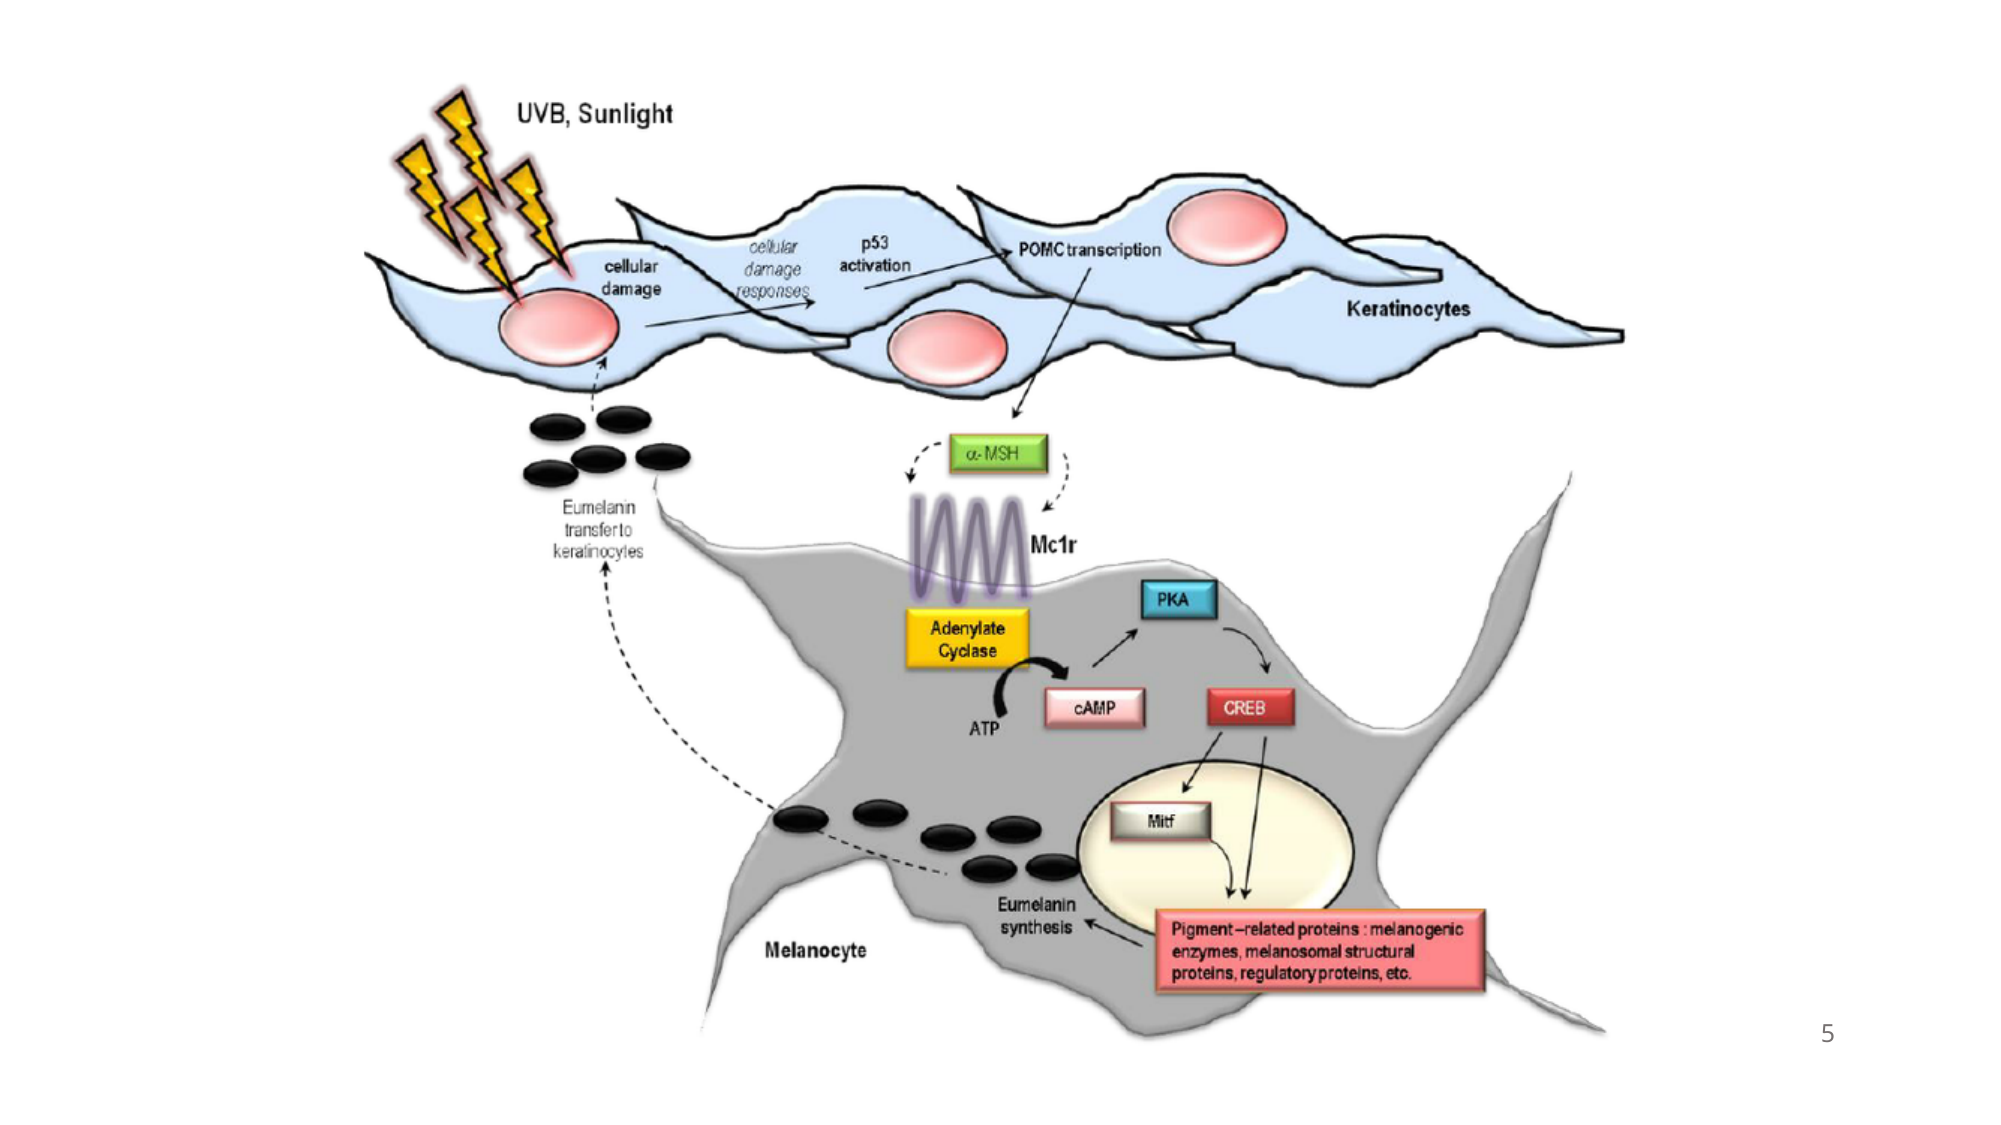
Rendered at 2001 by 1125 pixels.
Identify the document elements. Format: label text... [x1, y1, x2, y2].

slide_number 5 [1400, 1004, 1850, 1064]
picture [363, 77, 1637, 1048]
